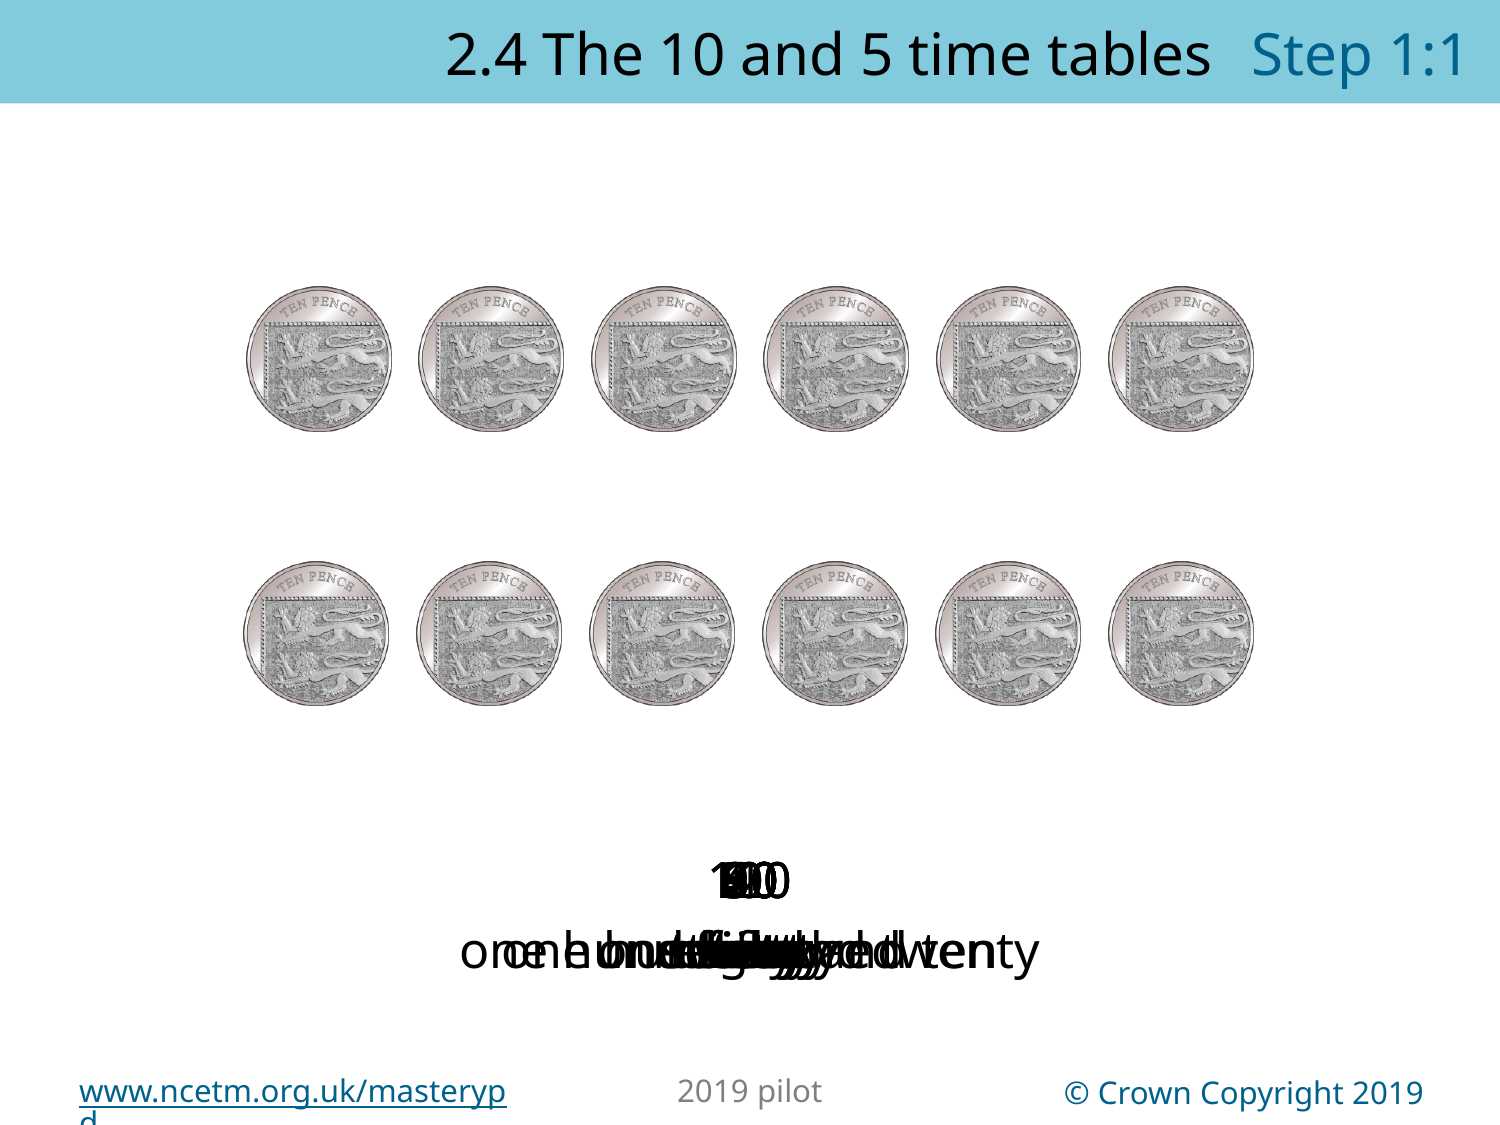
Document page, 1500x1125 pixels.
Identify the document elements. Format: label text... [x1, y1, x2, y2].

picture [591, 286, 737, 432]
picture [935, 286, 1081, 432]
picture [935, 560, 1081, 706]
picture [763, 286, 909, 432]
text_box one hundred and twenty [444, 911, 1056, 986]
picture [762, 560, 908, 706]
picture [589, 560, 735, 706]
picture [418, 286, 564, 432]
picture [416, 560, 562, 706]
picture [243, 560, 389, 706]
picture [1108, 560, 1254, 706]
list 2.4 The 10 and 5 time tables Step 1:1 [0, 0, 1500, 104]
picture [1108, 286, 1254, 432]
text_box 120 [692, 840, 808, 911]
picture [246, 286, 392, 432]
